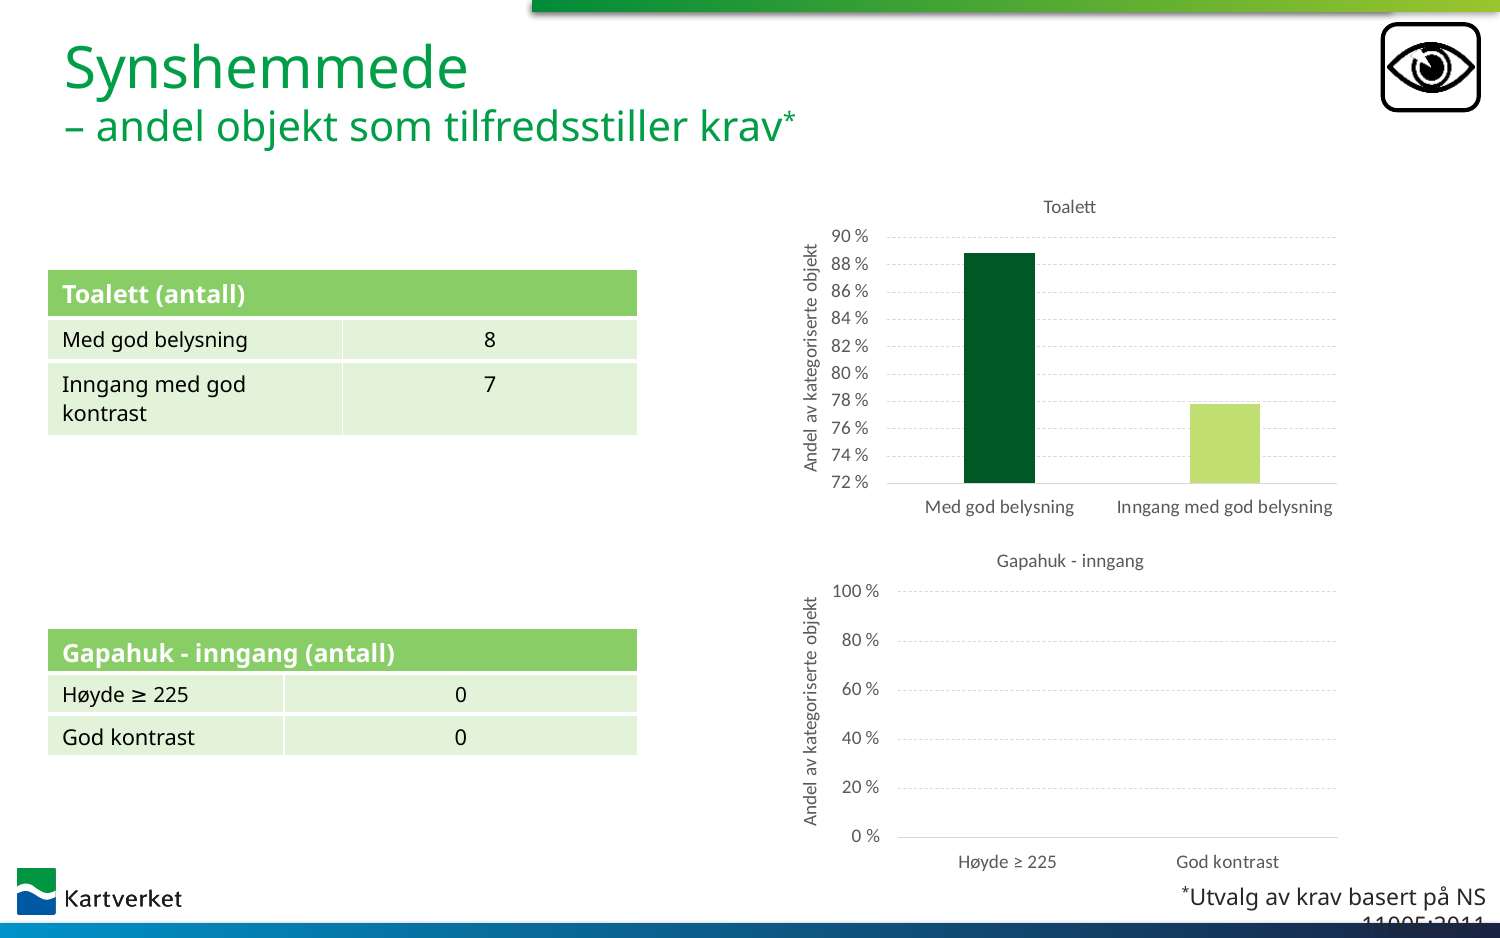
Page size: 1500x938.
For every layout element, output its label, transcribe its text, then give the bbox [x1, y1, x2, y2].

text_box *Utvalg av krav basert på NS 11005:2011 [1068, 873, 1500, 938]
table_cell Høyde ≥ 225 [48, 675, 283, 712]
table_header Gapahuk - inngang (antall) [48, 629, 637, 671]
picture [791, 541, 1349, 880]
table_cell God kontrast [48, 716, 283, 755]
table_cell 0 [285, 716, 637, 755]
table_cell 8 [343, 320, 637, 359]
text_box Synshemmede – andel objekt som tilfredsstiller krav* [49, 24, 1431, 158]
picture [791, 187, 1348, 526]
table_cell Med god belysning [48, 320, 342, 359]
table_cell 7 [343, 363, 637, 435]
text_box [1382, 24, 1480, 111]
table_header Toalett (antall) [48, 270, 637, 316]
table_cell 0 [285, 675, 637, 712]
table_cell Inngang med god kontrast [48, 363, 342, 435]
